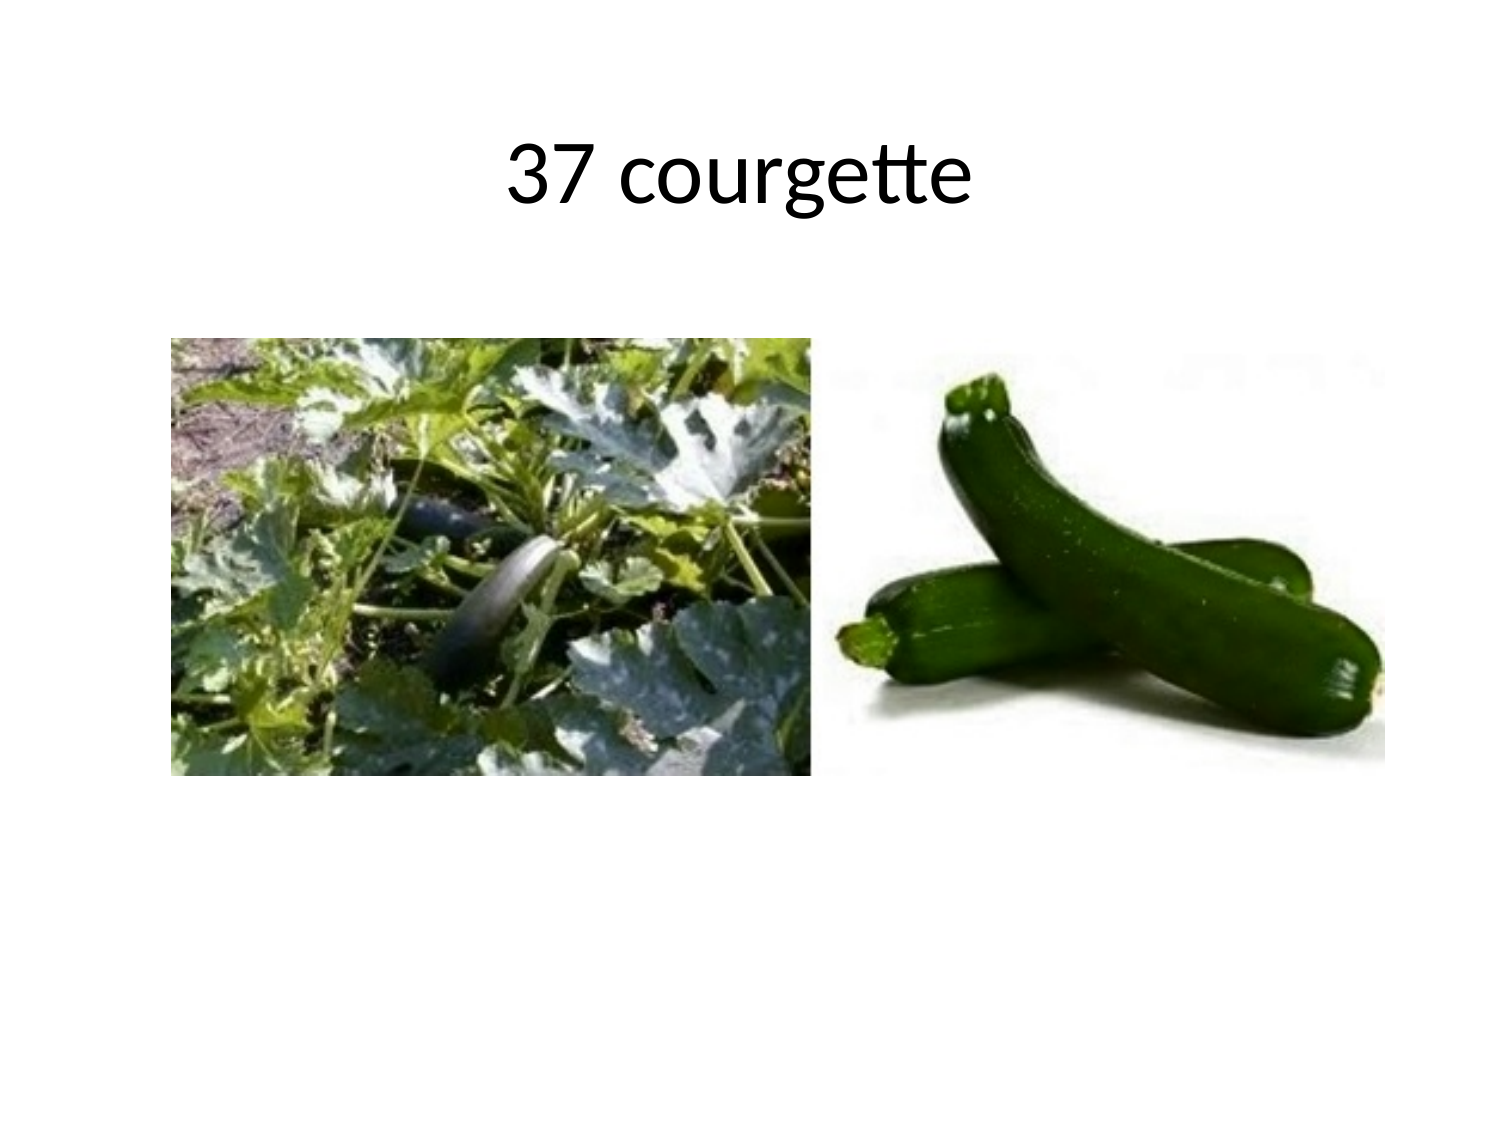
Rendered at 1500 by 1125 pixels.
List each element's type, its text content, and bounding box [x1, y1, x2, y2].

picture [170, 337, 1385, 776]
title 37 courgette [112, 78, 1388, 256]
